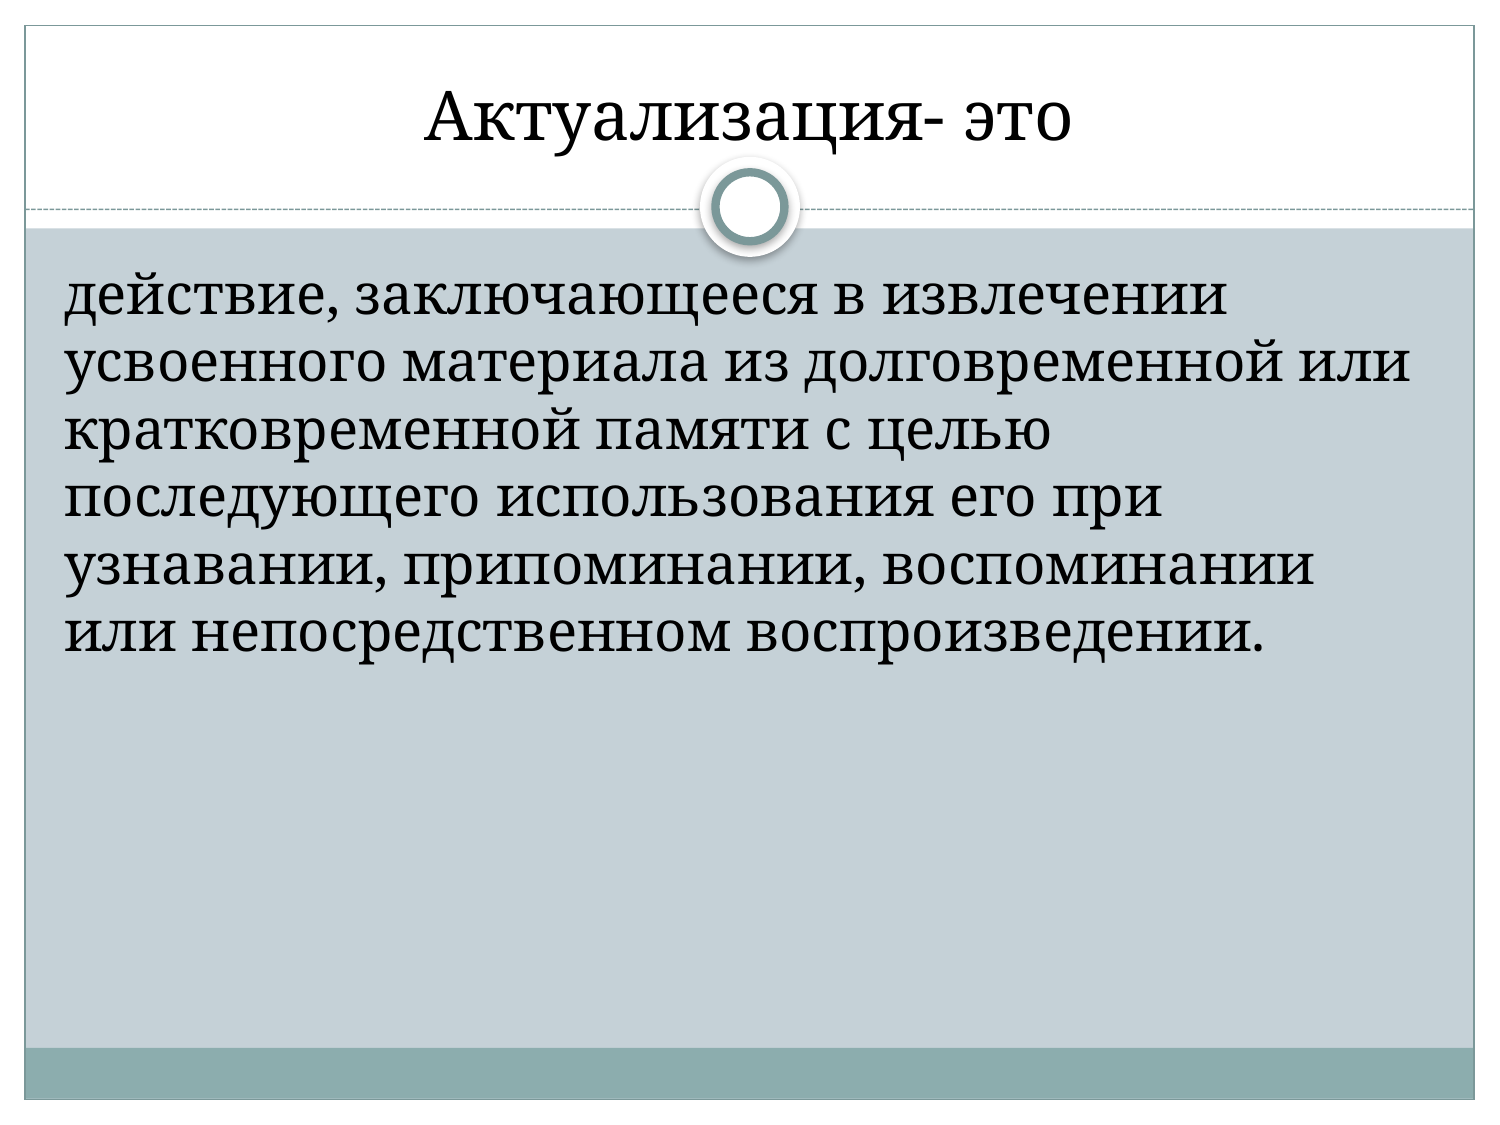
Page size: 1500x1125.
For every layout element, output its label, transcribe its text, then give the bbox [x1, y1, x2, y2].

title Актуализация- это [49, 37, 1450, 162]
list действие, заключающееся в извлечении усвоенного материала из долговременной или кратковременной памяти с целью последующего использования его при узнавании, припоминании, воспоминании или непосредственном воспроизведении. [49, 250, 1445, 1001]
